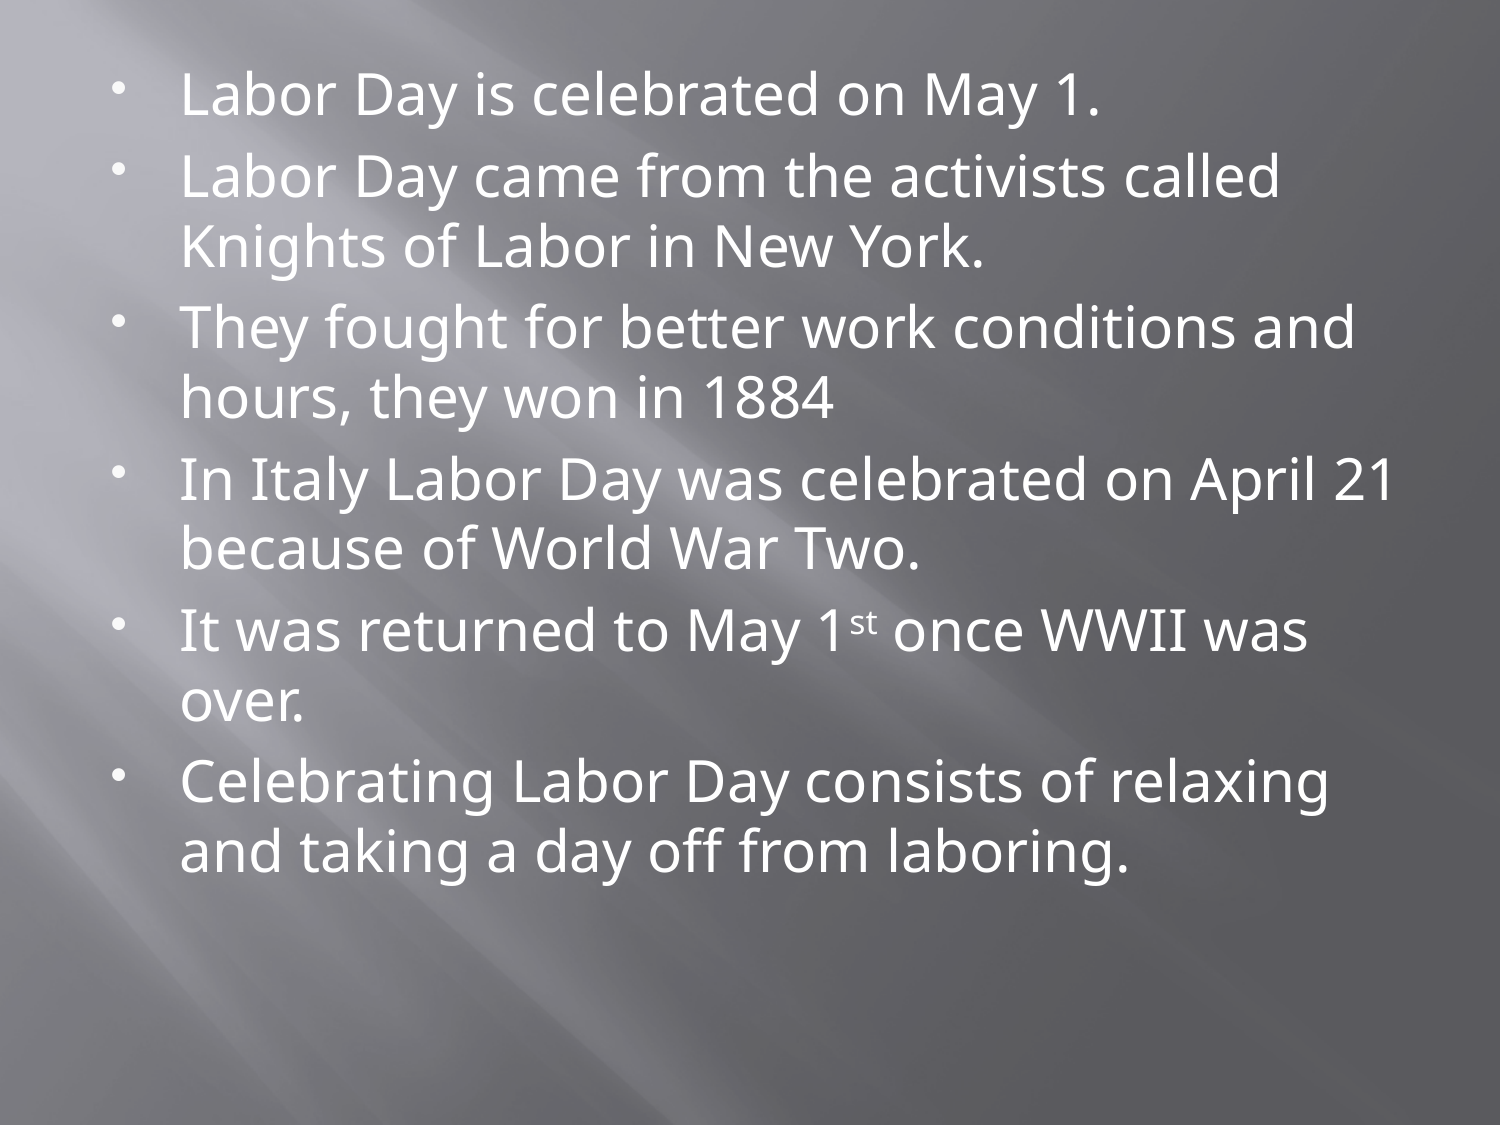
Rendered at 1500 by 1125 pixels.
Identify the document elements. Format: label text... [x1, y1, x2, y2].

list Labor Day is celebrated on May 1. Labor Day came from the activists called Knights of Labor in New York. They fought for better work conditions and hours, they won in 1884 In Italy Labor Day was celebrated on April 21 because of World War Two. It was returned to May 1st once WWII was over. Celebrating Labor Day consists of relaxing and taking a day off from laboring. [75, 50, 1425, 1005]
